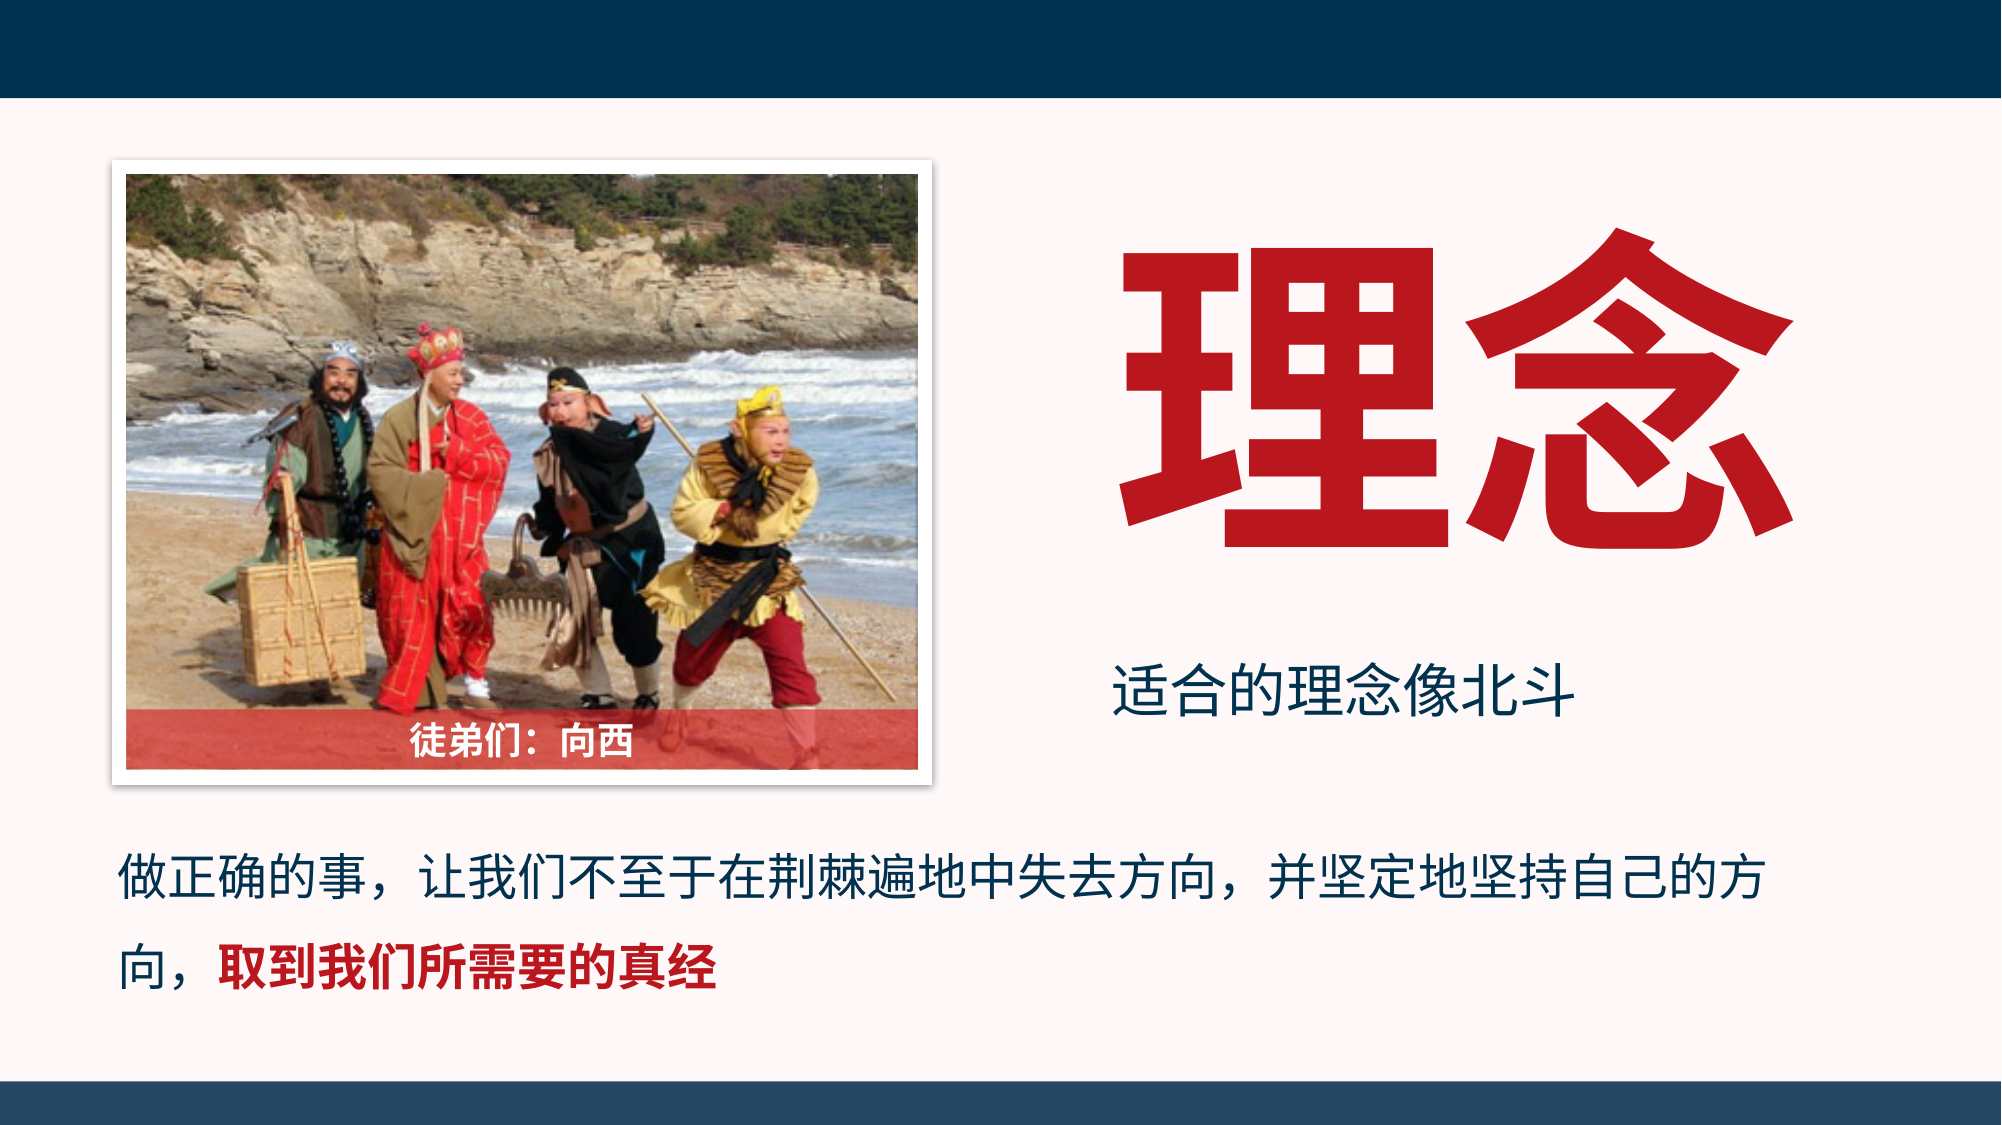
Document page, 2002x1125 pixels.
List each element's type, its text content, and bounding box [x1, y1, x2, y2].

text_box 做正确的事，让我们不至于在荆棘遍地中失去方向，并坚定地坚持自己的方向，取到我们所需要的真经 [102, 808, 1828, 1004]
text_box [126, 174, 919, 771]
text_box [1096, 174, 1828, 733]
text_box [0, 1079, 2001, 1125]
text_box [0, 0, 2001, 100]
